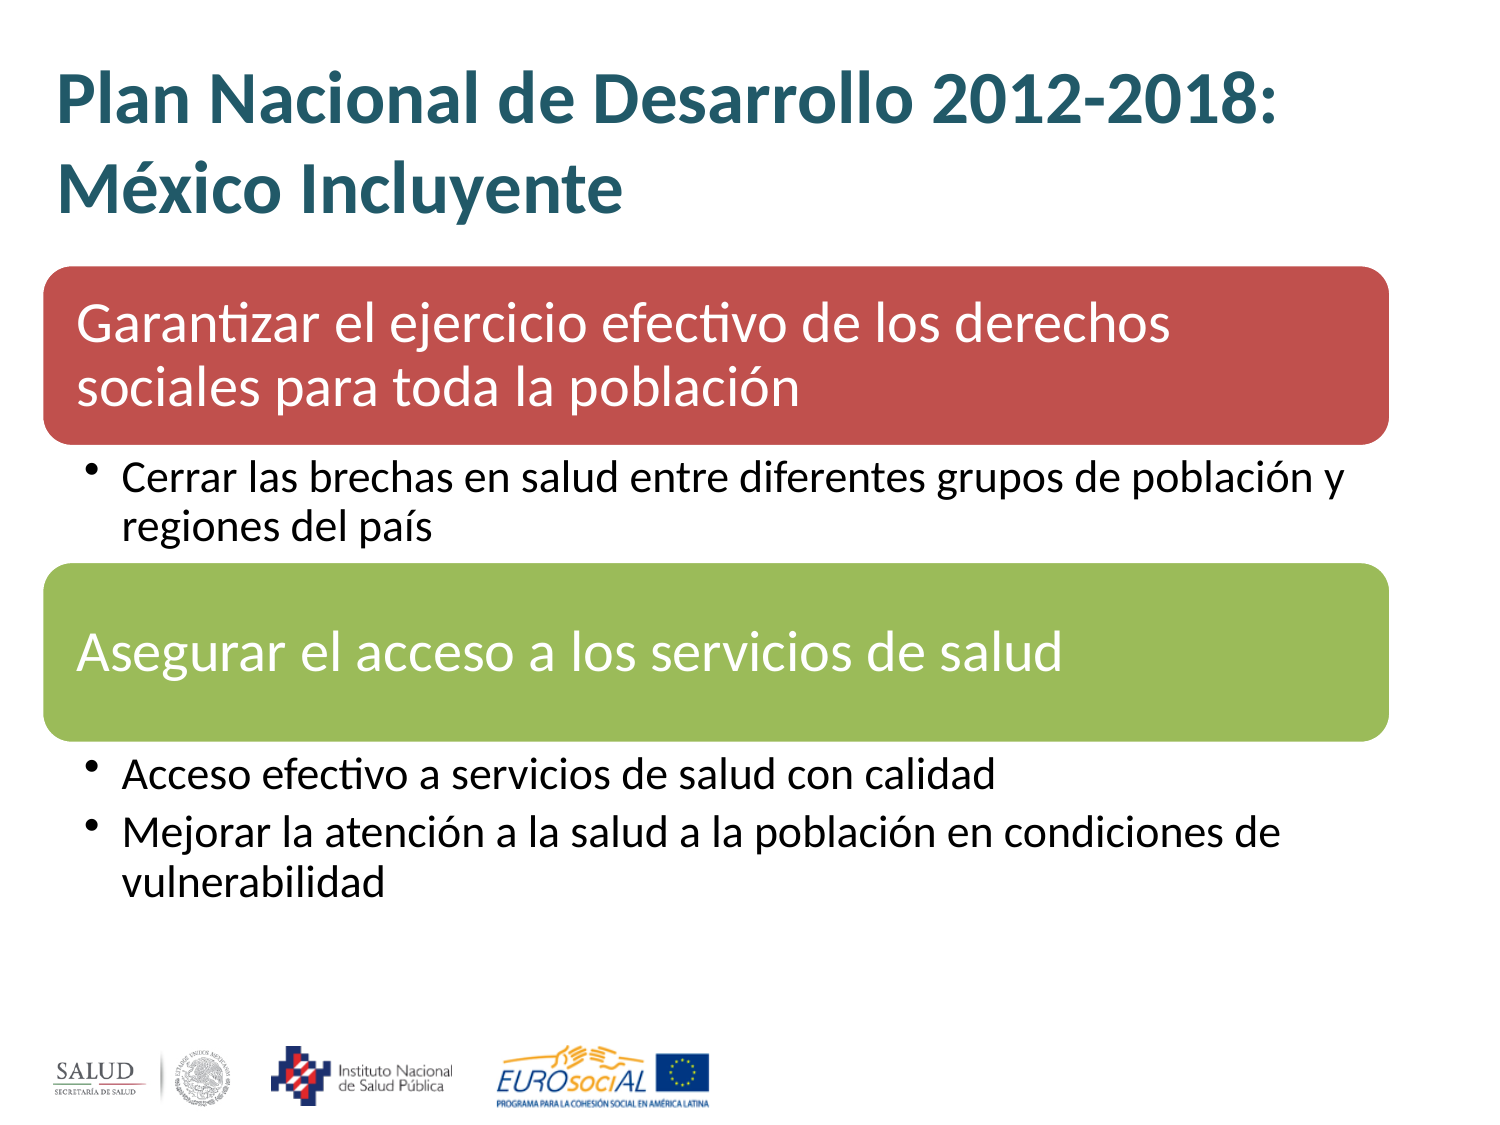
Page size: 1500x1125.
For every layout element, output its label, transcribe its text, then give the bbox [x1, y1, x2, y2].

picture [53, 1041, 231, 1112]
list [40, 255, 1392, 929]
picture [490, 1037, 715, 1116]
picture [271, 1046, 452, 1106]
title Plan Nacional de Desarrollo 2012-2018: México Incluyente [41, 45, 1388, 233]
